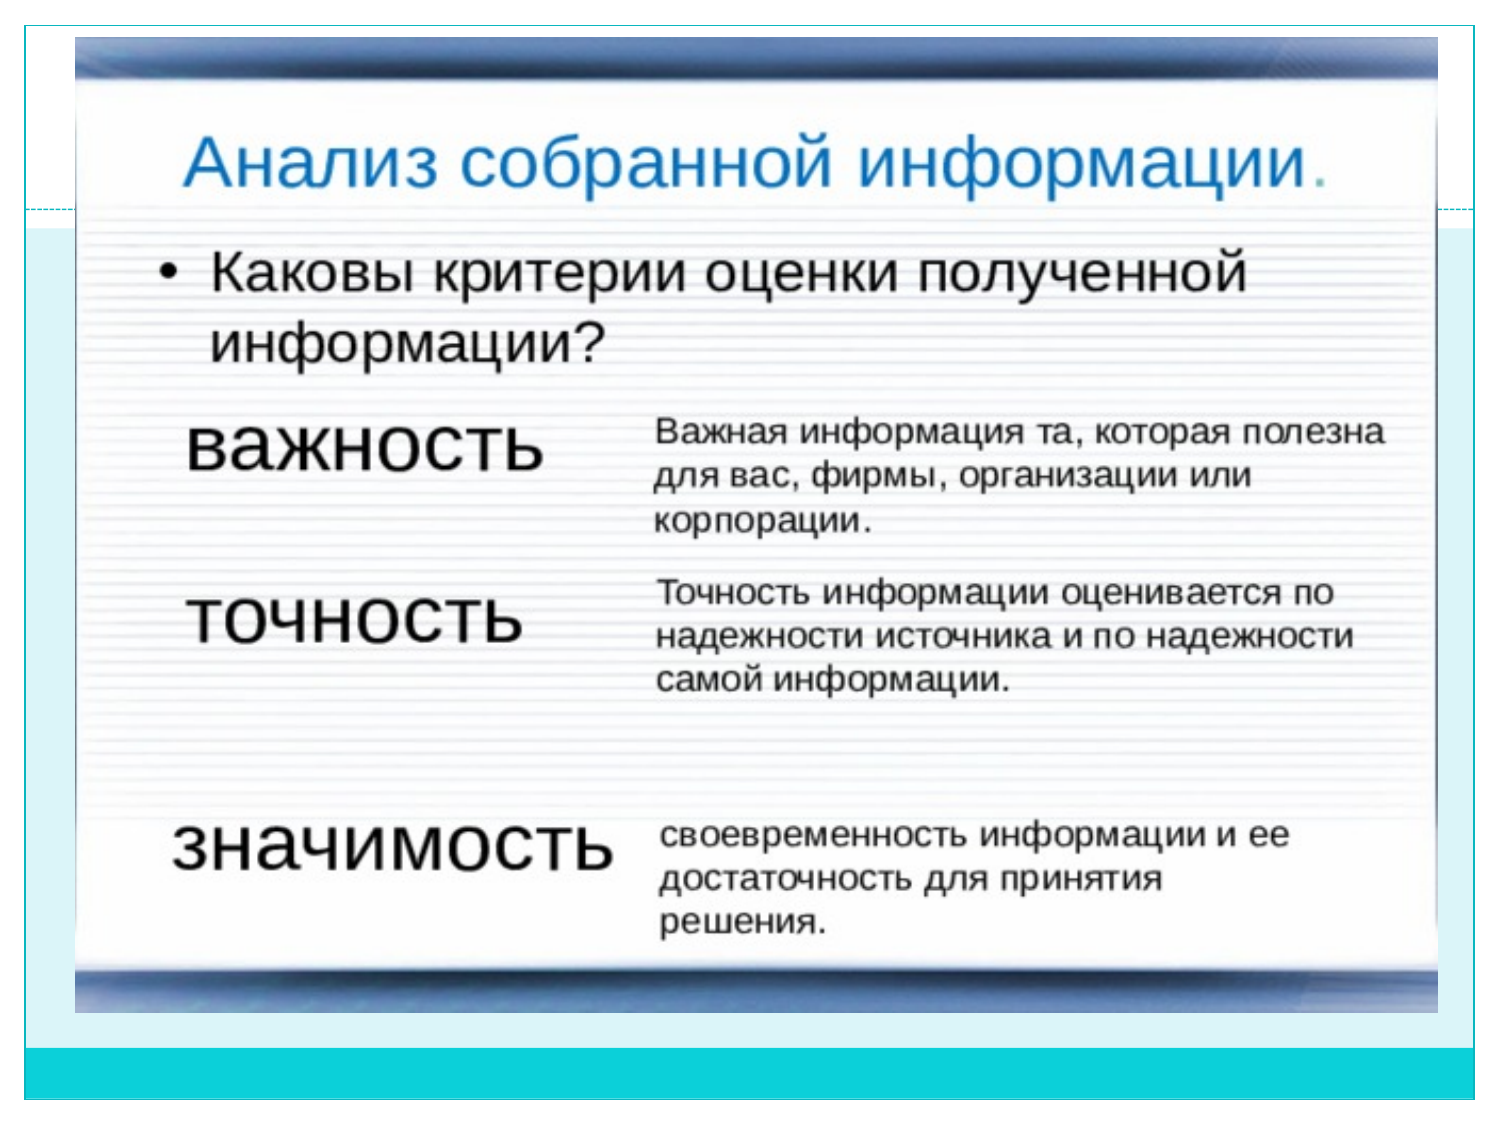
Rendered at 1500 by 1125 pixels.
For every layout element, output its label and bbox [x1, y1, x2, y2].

list [74, 37, 1438, 1013]
